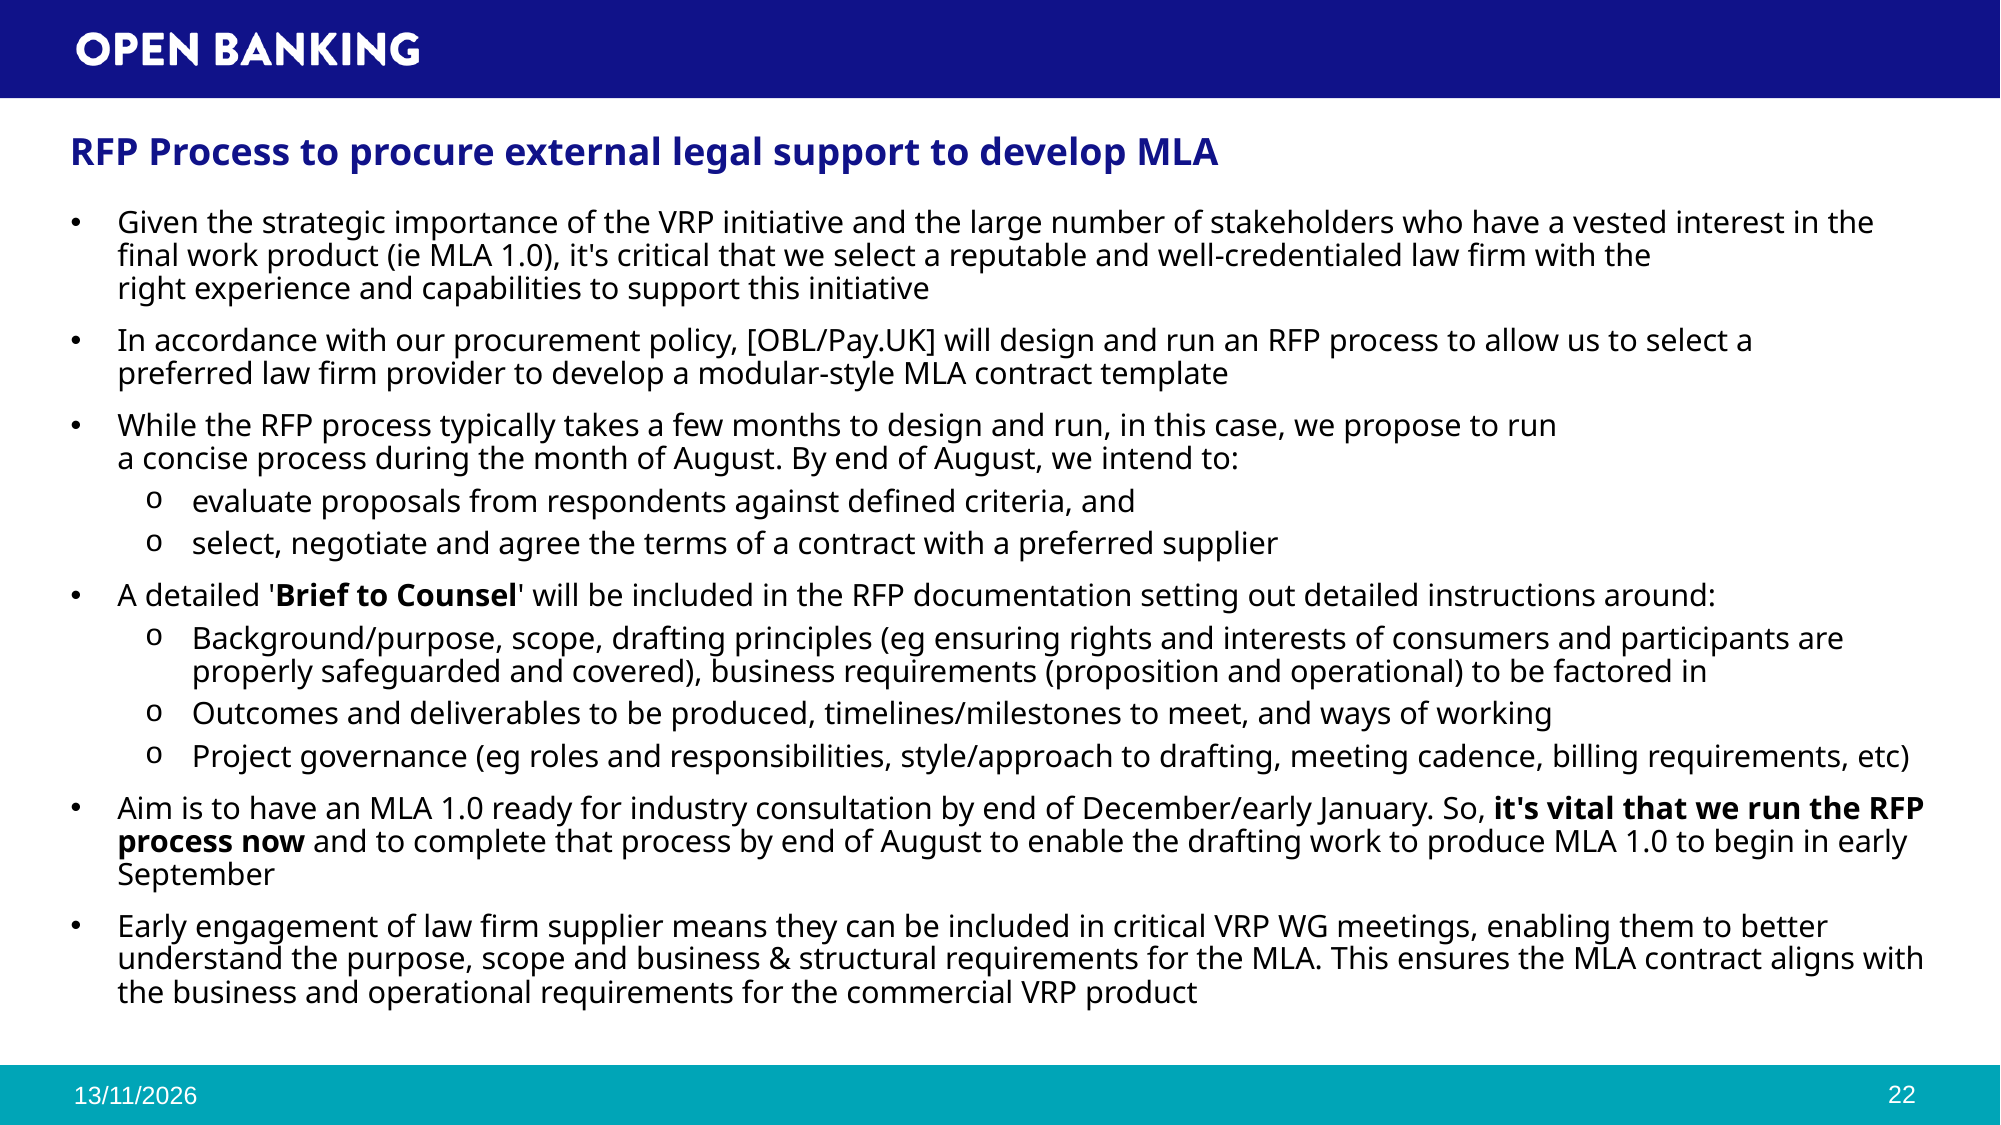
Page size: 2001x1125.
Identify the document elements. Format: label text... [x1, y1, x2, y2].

footer [662, 1064, 1338, 1124]
list Given the strategic importance of the VRP initiative and the large number of stakeholders who have a vested interest in the final work product (ie MLA 1.0), it's critical that we select a reputable and well-credentialed law firm with the right experience and capabilities to support this initiative In accordance with our procurement policy, [OBL/Pay.UK] will design and run an RFP process to allow us to select a preferred law firm provider to develop a modular-style MLA contract template While the RFP process typically takes a few months to design and run, in this case, we propose to run a concise process during the month of August. By end of August, we intend to: evaluate proposals from respondents against defined criteria, and select, negotiate and agree the terms of a contract with a preferred supplier A detailed 'Brief to Counsel' will be included in the RFP documentation setting out detailed instructions around: Background/purpose, scope, drafting principles (eg ensuring rights and interests of consumers and participants are properly safeguarded and covered), business requirements (proposition and operational) to be factored in Outcomes and deliverables to be produced, timelines/milestones to meet, and ways of working Project governance (eg roles and responsibilities, style/approach to drafting, meeting cadence, billing requirements, etc) Aim is to have an MLA 1.0 ready for industry consultation by end of December/early January. So, it's vital that we run the RFP process now and to complete that process by end of August to enable the drafting work to produce MLA 1.0 to begin in early September Early engagement of law firm supplier means they can be included in critical VRP WG meetings, enabling them to better understand the purpose, scope and business & structural requirements for the MLA. This ensures the MLA contract aligns with the business and operational requirements for the commercial VRP product [55, 199, 1956, 1018]
picture [43, 0, 452, 99]
slide_number 22 [1412, 1064, 1932, 1124]
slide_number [59, 1065, 509, 1125]
title RFP Process to procure external legal support to develop MLA [54, 125, 1629, 207]
